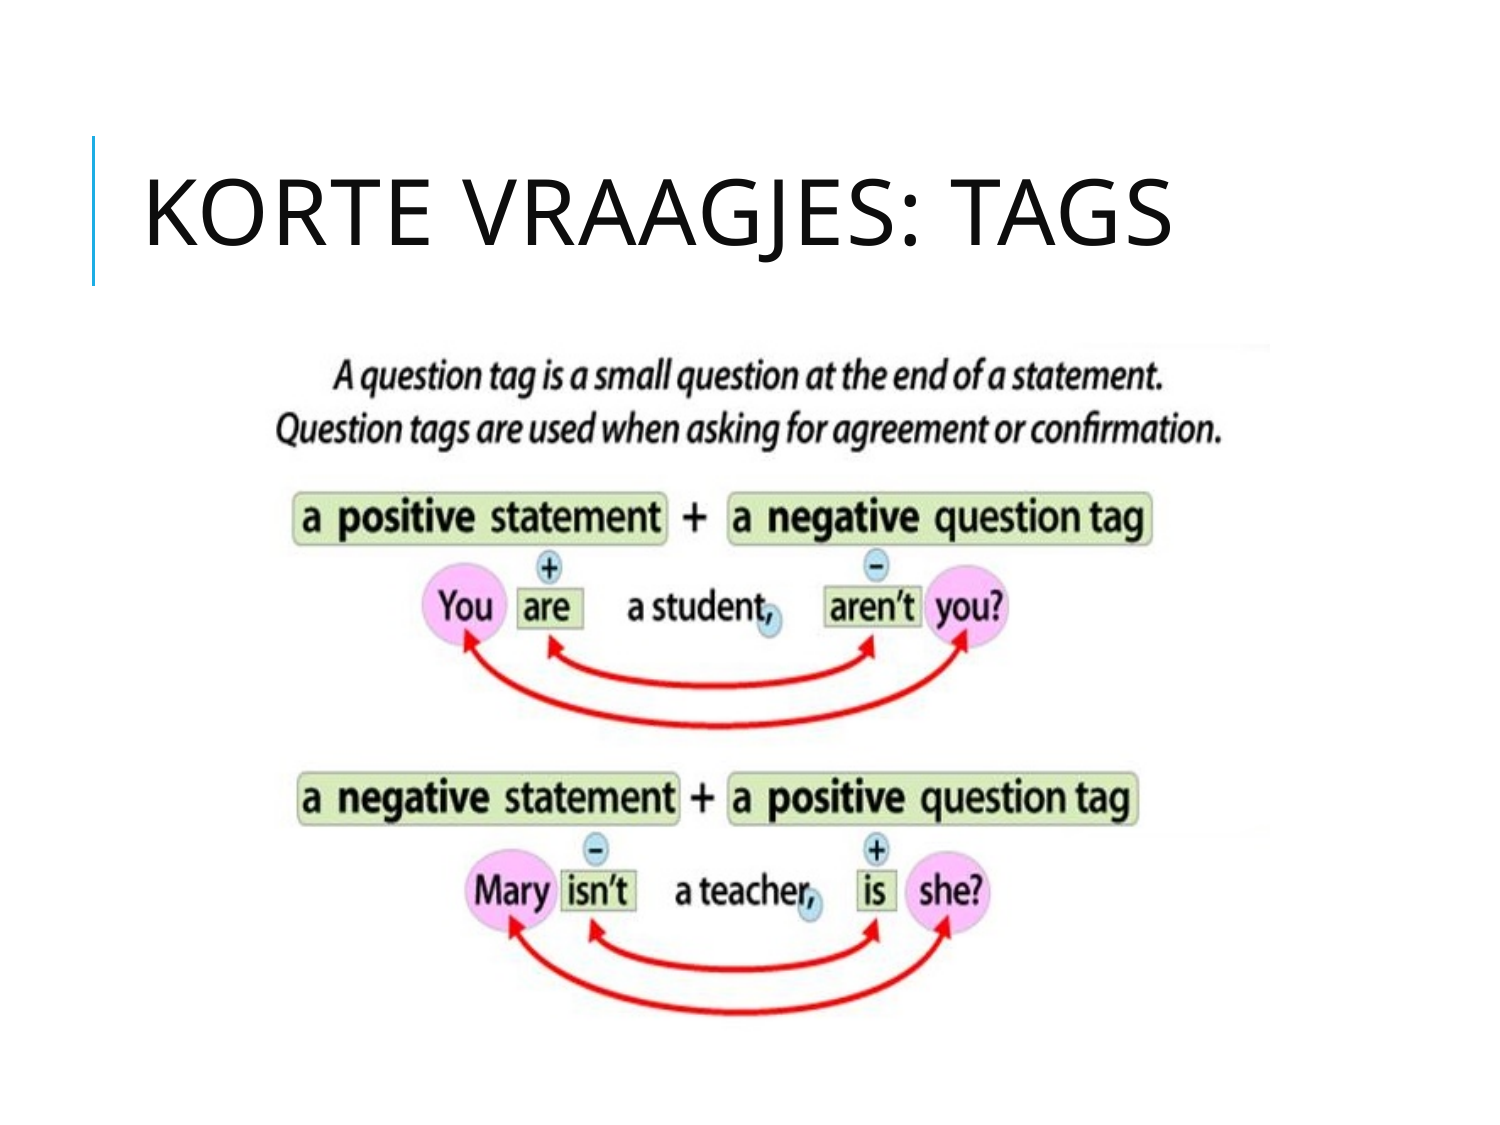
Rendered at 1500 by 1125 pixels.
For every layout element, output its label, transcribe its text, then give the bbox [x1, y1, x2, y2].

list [253, 314, 1270, 1059]
title Korte vraagjes: TAGS [126, 96, 1322, 342]
